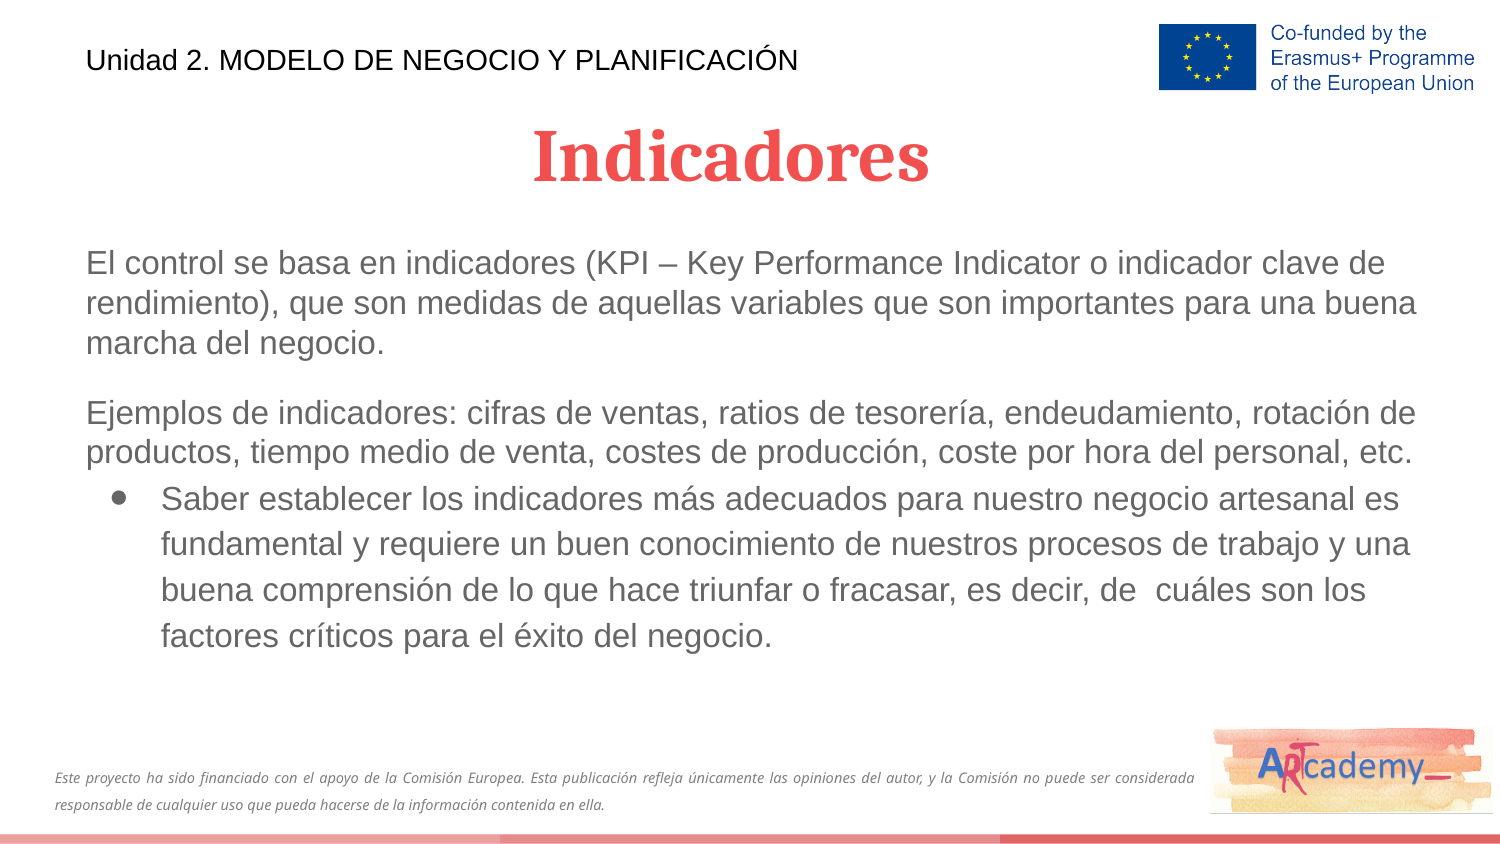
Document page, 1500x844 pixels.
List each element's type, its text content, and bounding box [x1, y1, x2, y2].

picture [1158, 24, 1474, 94]
text_box Unidad 2. MODELO DE NEGOCIO Y PLANIFICACIÓN [70, 33, 892, 119]
title Indicadores [9, 84, 1487, 212]
text_box Este proyecto ha sido financiado con el apoyo de la Comisión Europea. Esta publicación refleja únicamente las opiniones del autor, y la Comisión no puede ser considerada responsable de cualquier uso que pueda hacerse de la información contenida en ella. [39, 759, 1205, 810]
picture [1210, 709, 1493, 844]
list El control se basa en indicadores (KPI – Key Performance Indicator o indicador clave de rendimiento), que son medidas de aquellas variables que son importantes para una buena marcha del negocio. Ejemplos de indicadores: cifras de ventas, ratios de tesorería, endeudamiento, rotación de productos, tiempo medio de venta, costes de producción, coste por hora del personal, etc. Saber establecer los indicadores más adecuados para nuestro negocio artesanal es fundamental y requiere un buen conocimiento de nuestros procesos de trabajo y una buena comprensión de lo que hace triunfar o fracasar, es decir, de cuáles son los factores críticos para el éxito del negocio. [70, 226, 1441, 739]
